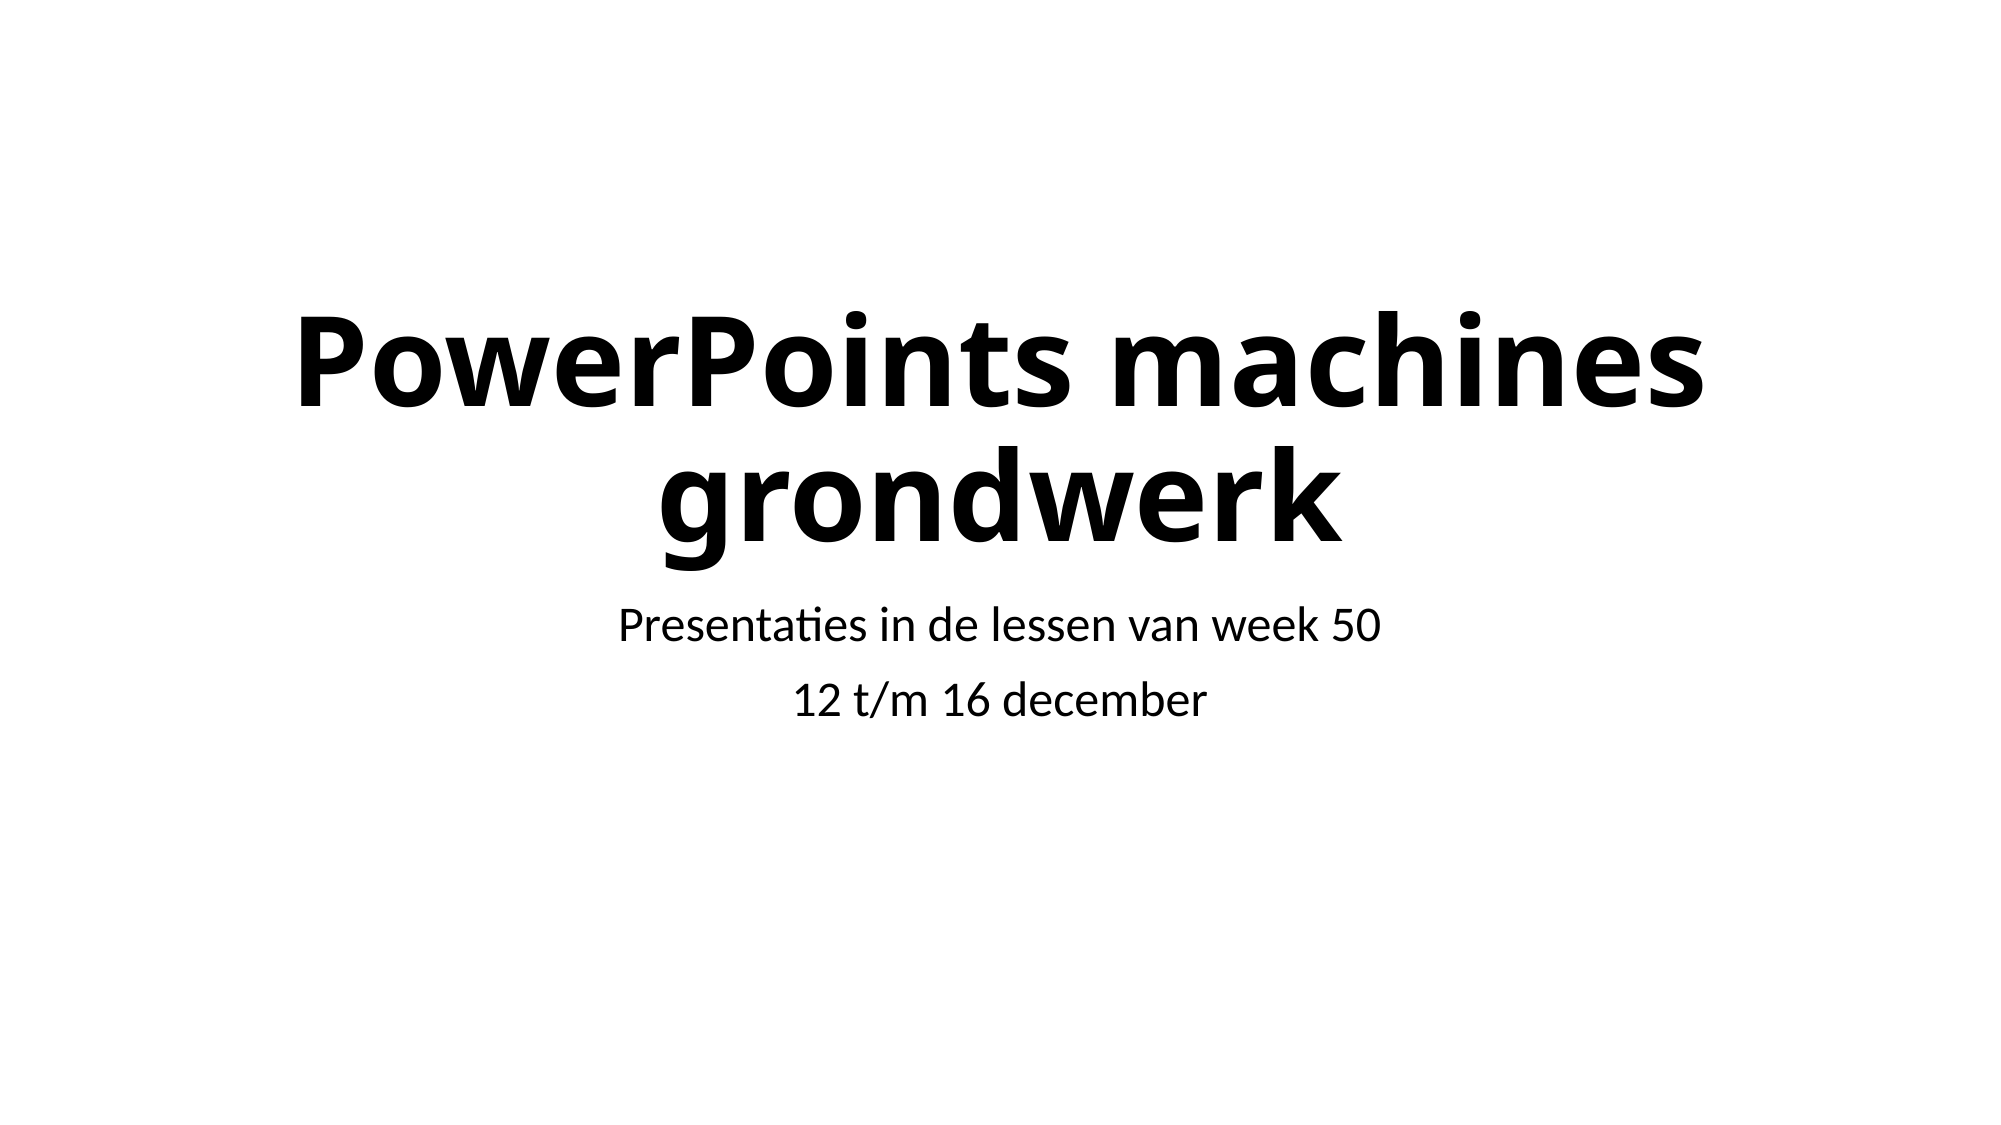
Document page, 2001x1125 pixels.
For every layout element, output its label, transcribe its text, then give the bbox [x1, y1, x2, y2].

title PowerPoints machines grondwerk [249, 184, 1750, 576]
subtitle Presentaties in de lessen van week 50 12 t/m 16 december [249, 590, 1750, 863]
